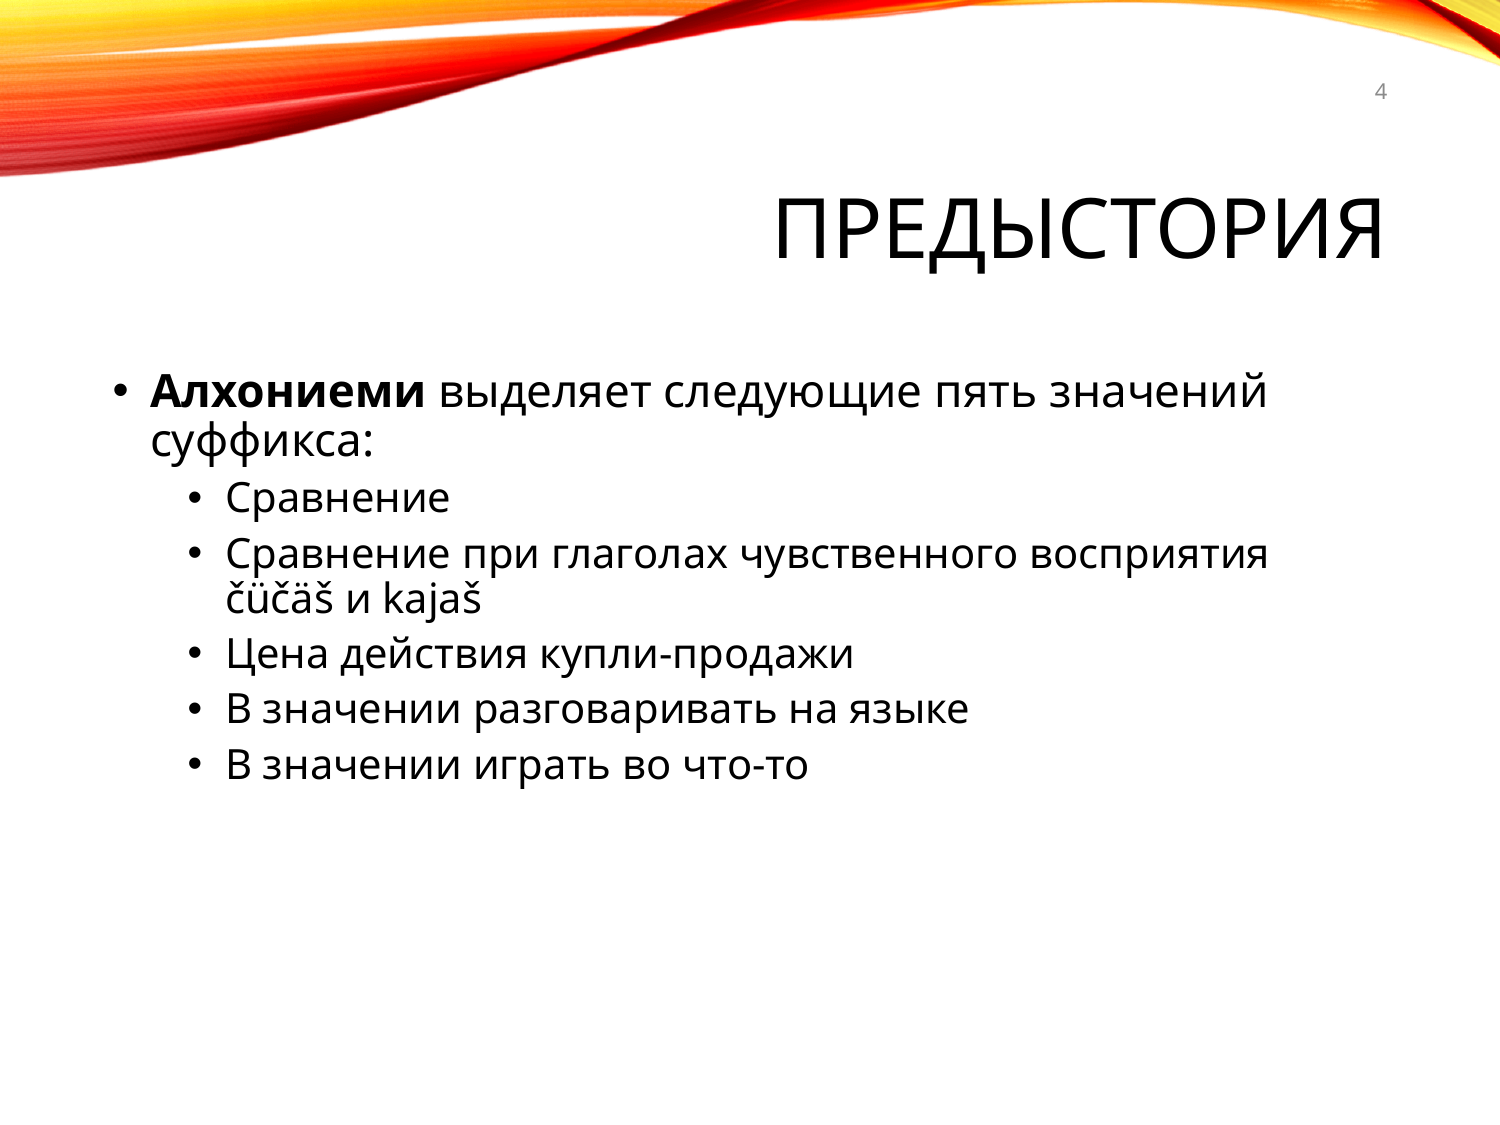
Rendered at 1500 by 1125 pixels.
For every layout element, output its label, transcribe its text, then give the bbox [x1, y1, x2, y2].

title Предыстория [356, 125, 1403, 338]
slide_number 4 [1078, 62, 1403, 123]
picture [0, 0, 1500, 178]
list Алхониеми выделяет следующие пять значений суффикса: Сравнение Сравнение при глаголах чувственного восприятия čüčäš и kajaš Цена действия купли-продажи В значении разговаривать на языке В значении играть во что-то [97, 360, 1403, 1028]
